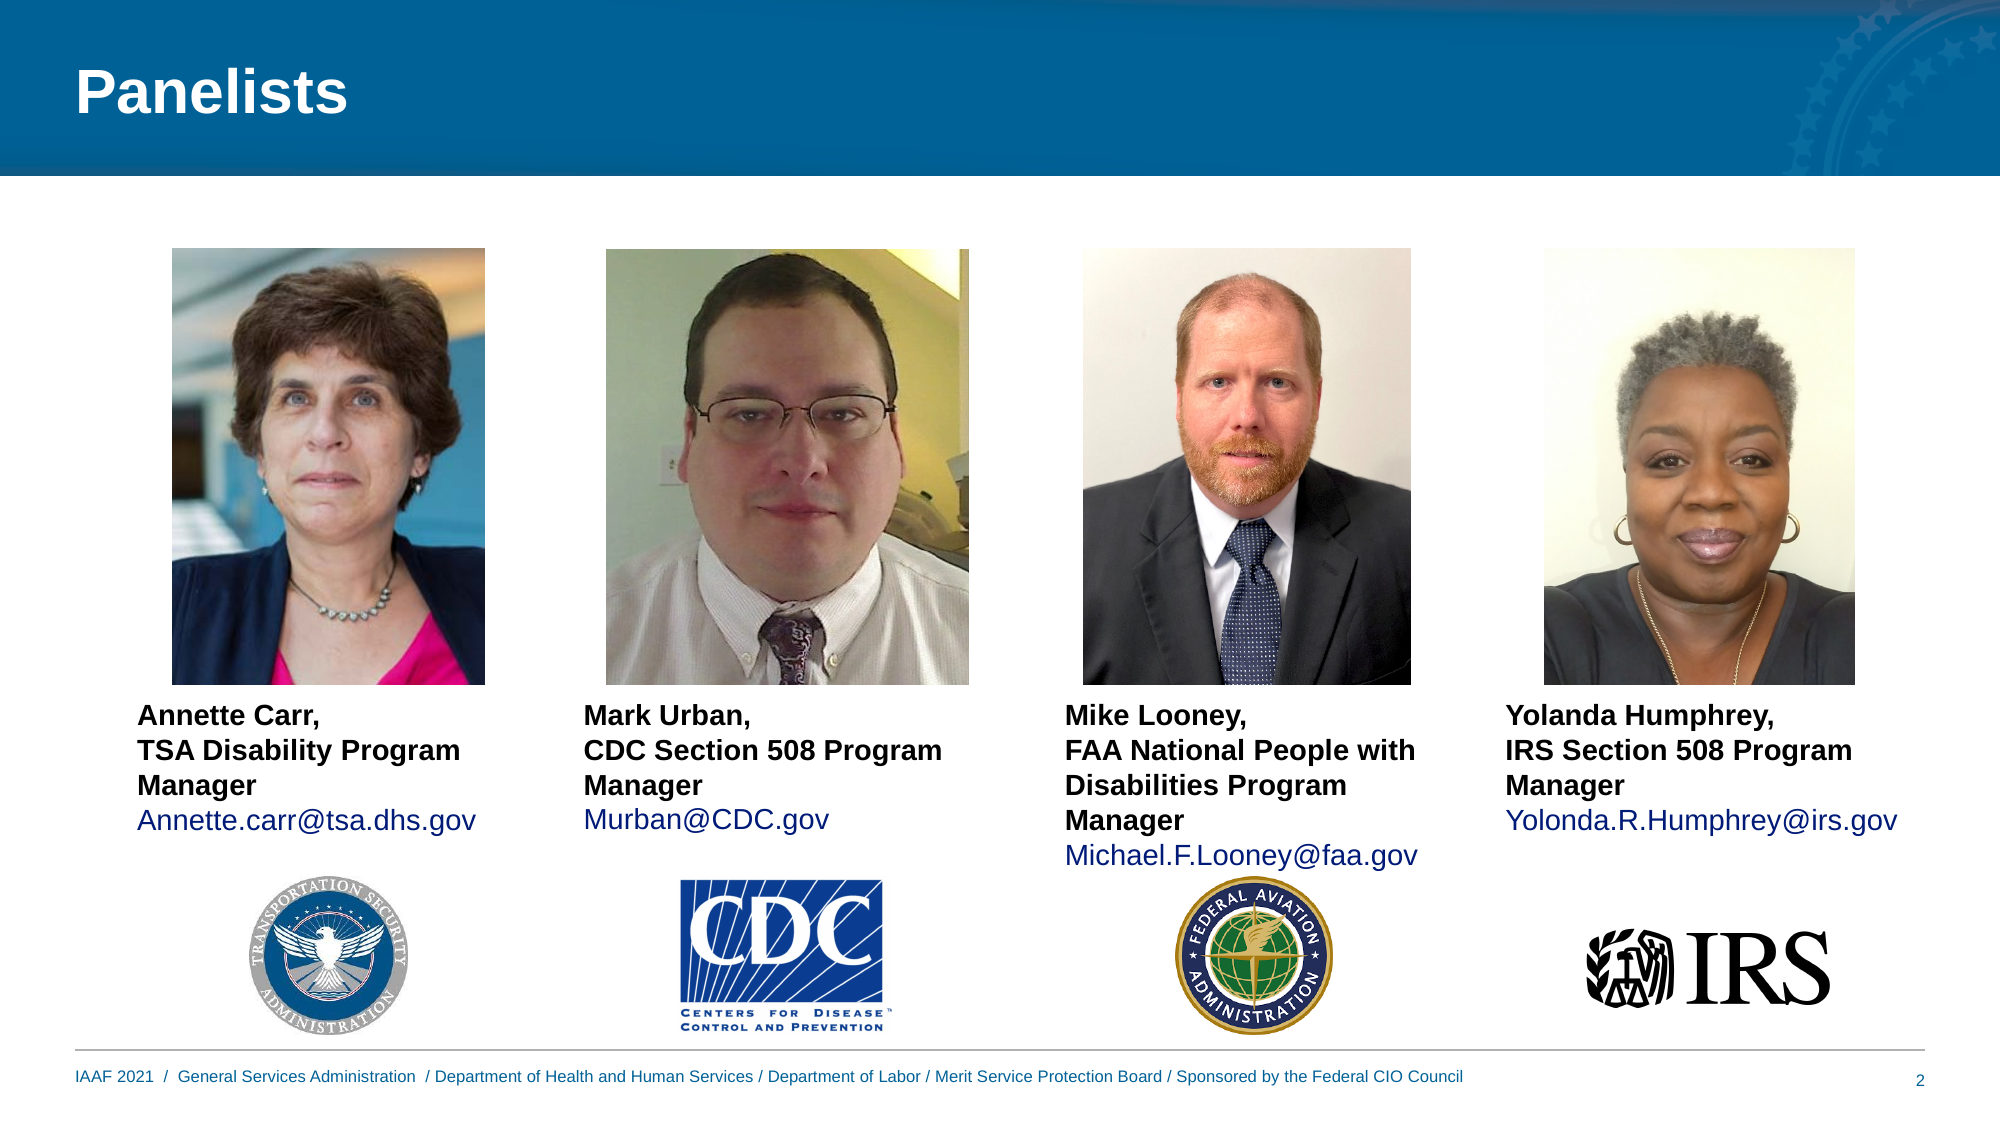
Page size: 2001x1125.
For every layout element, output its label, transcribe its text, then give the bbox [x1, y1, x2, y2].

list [1174, 876, 1333, 1035]
list Yolanda Humphrey, IRS Section 508 Program Manager Yolonda.R.Humphrey@irs.gov [1490, 689, 1925, 832]
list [1544, 248, 1856, 686]
list Mark Urban, CDC Section 508 Program Manager Murban@CDC.gov [568, 689, 1000, 844]
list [1574, 901, 1841, 1035]
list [1083, 248, 1411, 685]
title Panelists [75, 52, 1800, 128]
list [172, 248, 485, 685]
picture [0, 168, 666, 176]
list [606, 248, 970, 685]
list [676, 876, 893, 1035]
list Mike Looney, FAA National People with Disabilities Program Manager Michael.F.Looney@faa.gov [1050, 689, 1458, 844]
picture [0, 0, 2000, 176]
list Annette Carr, TSA Disability Program Manager Annette.carr@tsa.dhs.gov [122, 689, 535, 844]
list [249, 876, 408, 1035]
slide_number 2 [1880, 1065, 1925, 1095]
